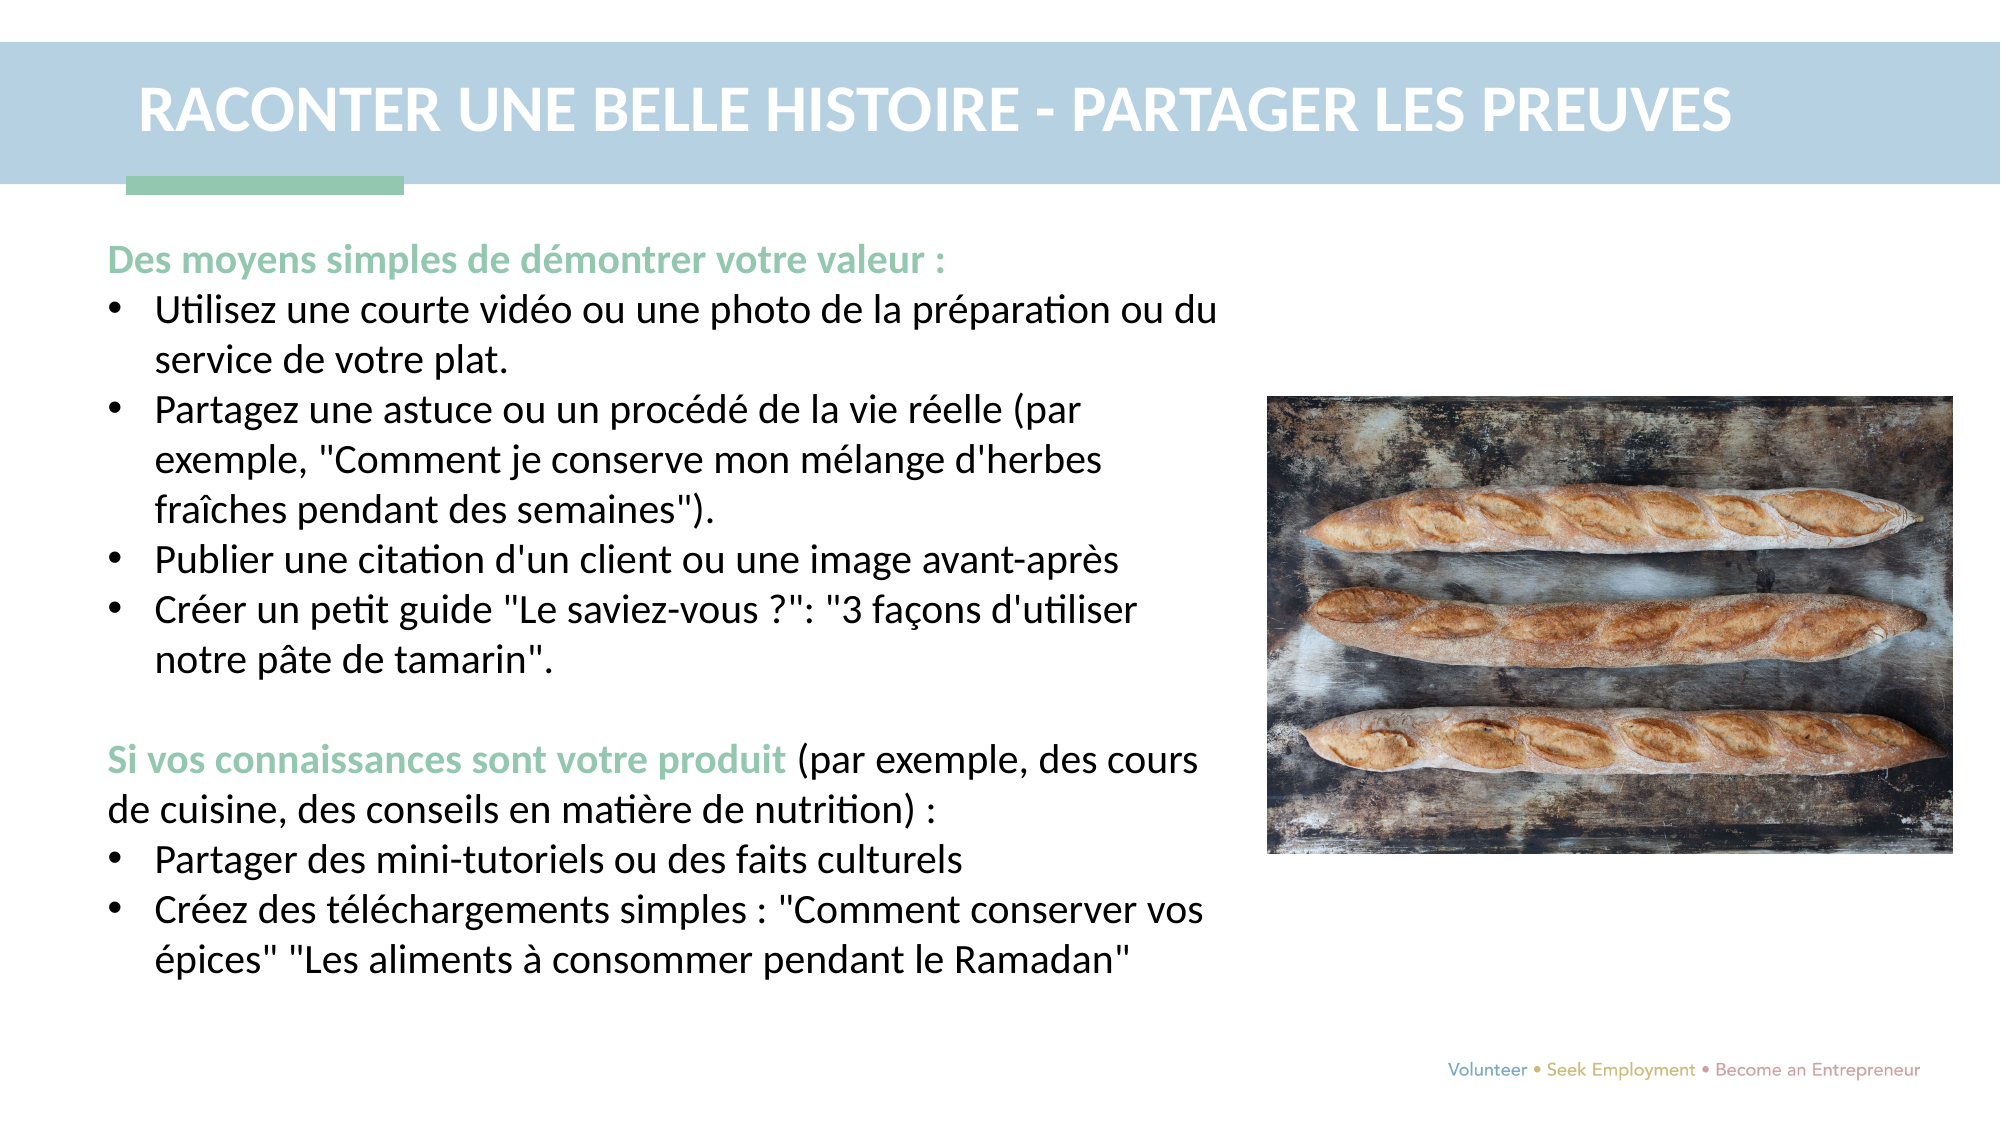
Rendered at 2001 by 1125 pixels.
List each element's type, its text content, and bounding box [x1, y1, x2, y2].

picture [1418, 1046, 1971, 1103]
picture [1267, 396, 1953, 854]
text_box [1234, 255, 1839, 978]
text_box Des moyens simples de démontrer votre valeur : Utilisez une courte vidéo ou une photo de la préparation ou du service de votre plat. Partagez une astuce ou un procédé de la vie réelle (par exemple, "Comment je conserve mon mélange d'herbes fraîches pendant des semaines"). Publier une citation d'un client ou une image avant-après Créer un petit guide "Le saviez-vous ?": "3 façons d'utiliser notre pâte de tamarin". Si vos connaissances sont votre produit (par exemple, des cours de cuisine, des conseils en matière de nutrition) : Partager des mini-tutoriels ou des faits culturels Créez des téléchargements simples : "Comment conserver vos épices" "Les aliments à consommer pendant le Ramadan" [92, 224, 1234, 990]
list RACONTER UNE BELLE HISTOIRE - PARTAGER LES PREUVES [123, 51, 1913, 170]
